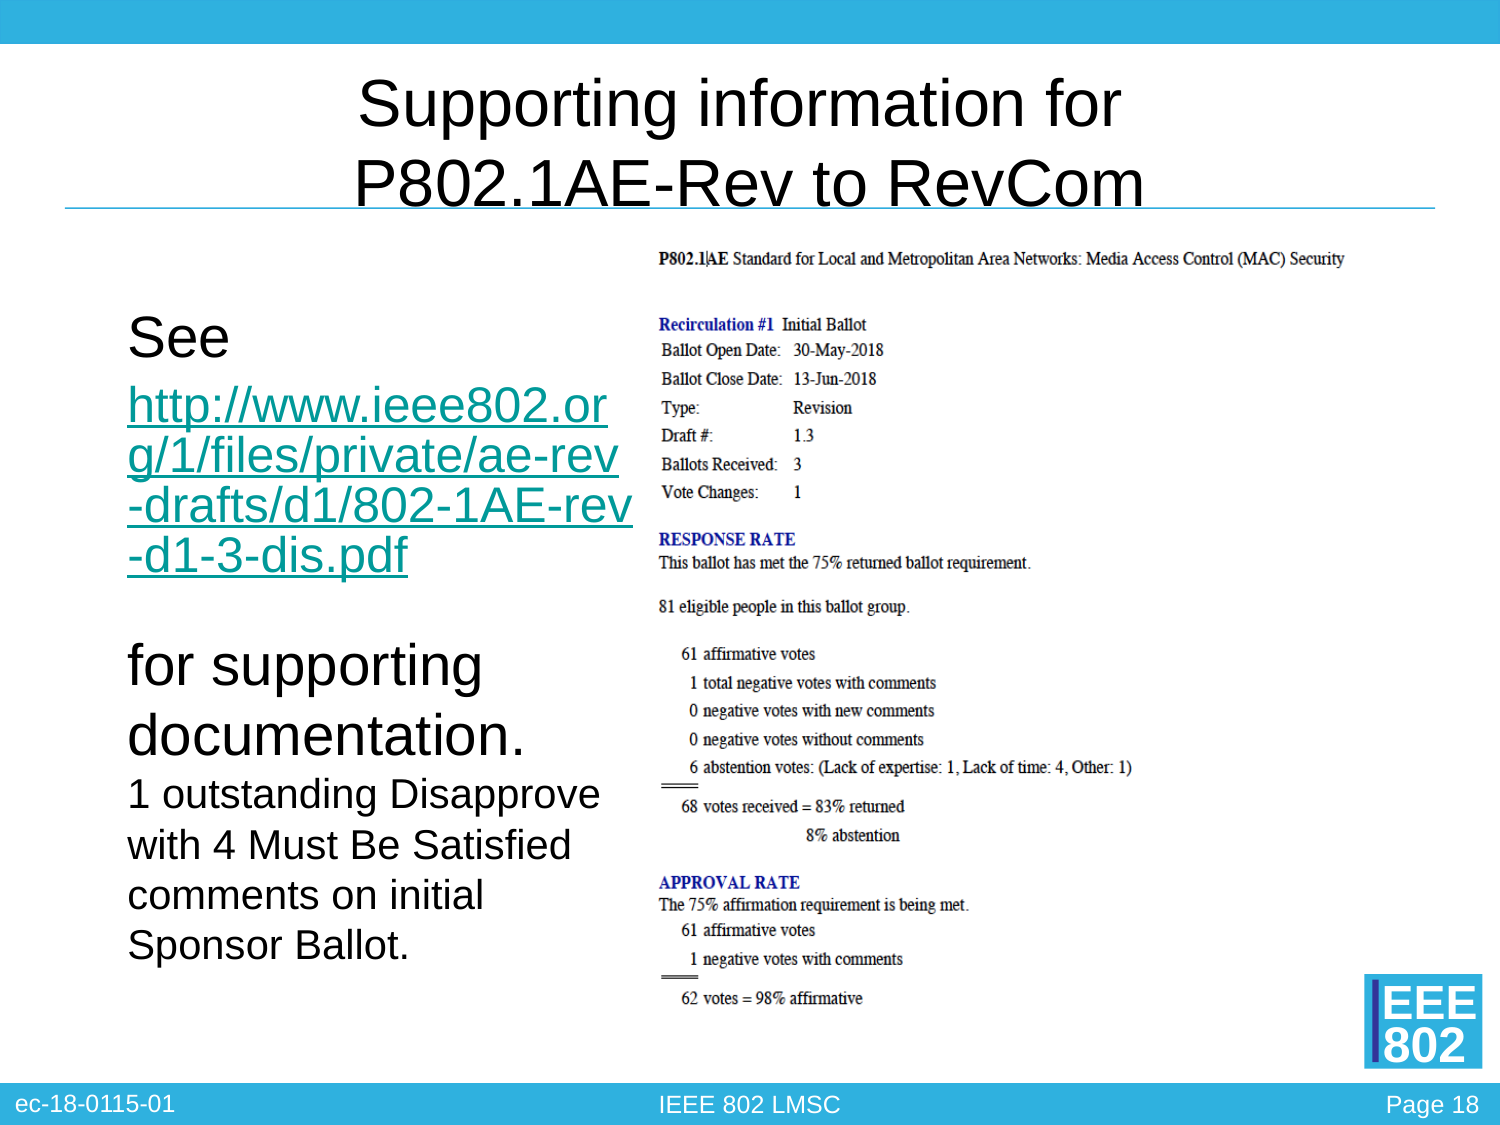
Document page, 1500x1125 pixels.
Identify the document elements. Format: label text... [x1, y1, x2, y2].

picture [649, 237, 1362, 1018]
title Supporting information for P802.1AE-Rev to RevCom [75, 75, 1425, 205]
text_box See http://www.ieee802.org/1/files/private/ae-rev-drafts/d1/802-1AE-rev-d1-3-dis.pdf for supporting documentation. 1 outstanding Disapprove with 4 Must Be Satisfied comments on initial Sponsor Ballot. [37, 274, 649, 825]
